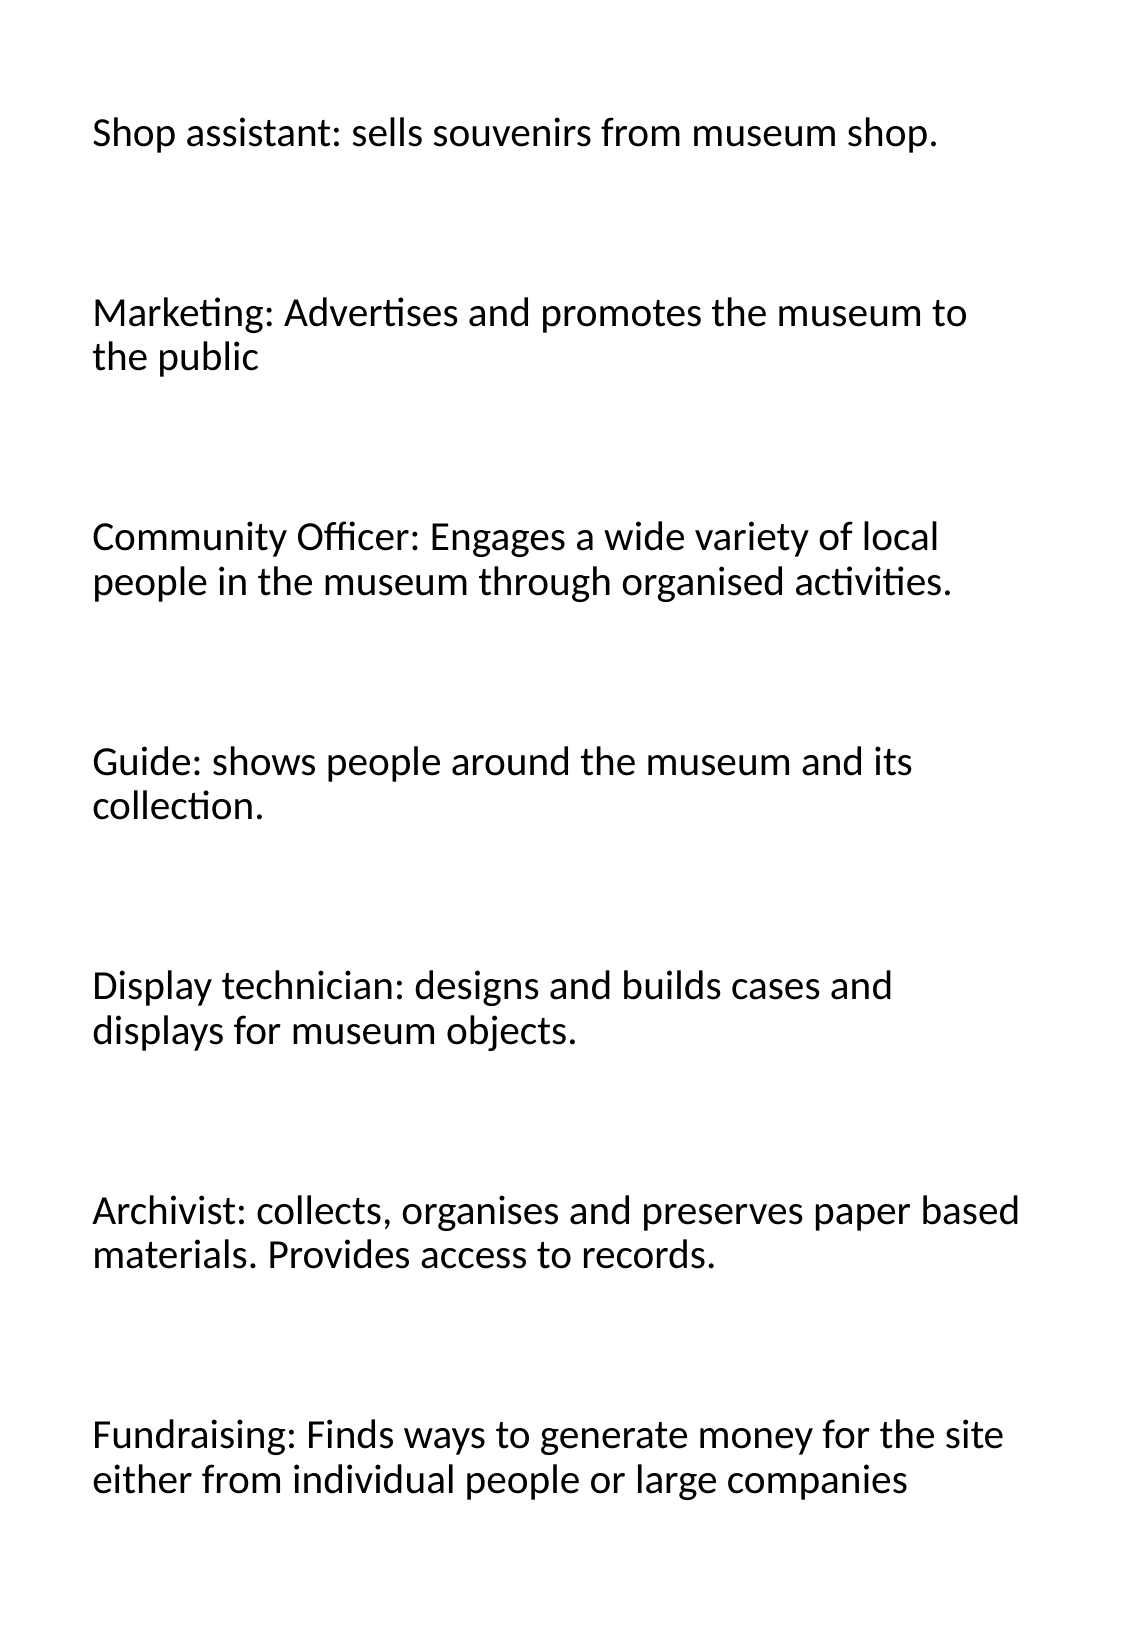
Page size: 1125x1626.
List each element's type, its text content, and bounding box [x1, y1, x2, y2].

list Shop assistant: sells souvenirs from museum shop. Marketing: Advertises and promotes the museum to the public Community Officer: Engages a wide variety of local people in the museum through organised activities. Guide: shows people around the museum and its collection. Display technician: designs and builds cases and displays for museum objects. Archivist: collects, organises and preserves paper based materials. Provides access to records. Fundraising: Finds ways to generate money for the site either from individual people or large companies [77, 103, 1048, 1519]
